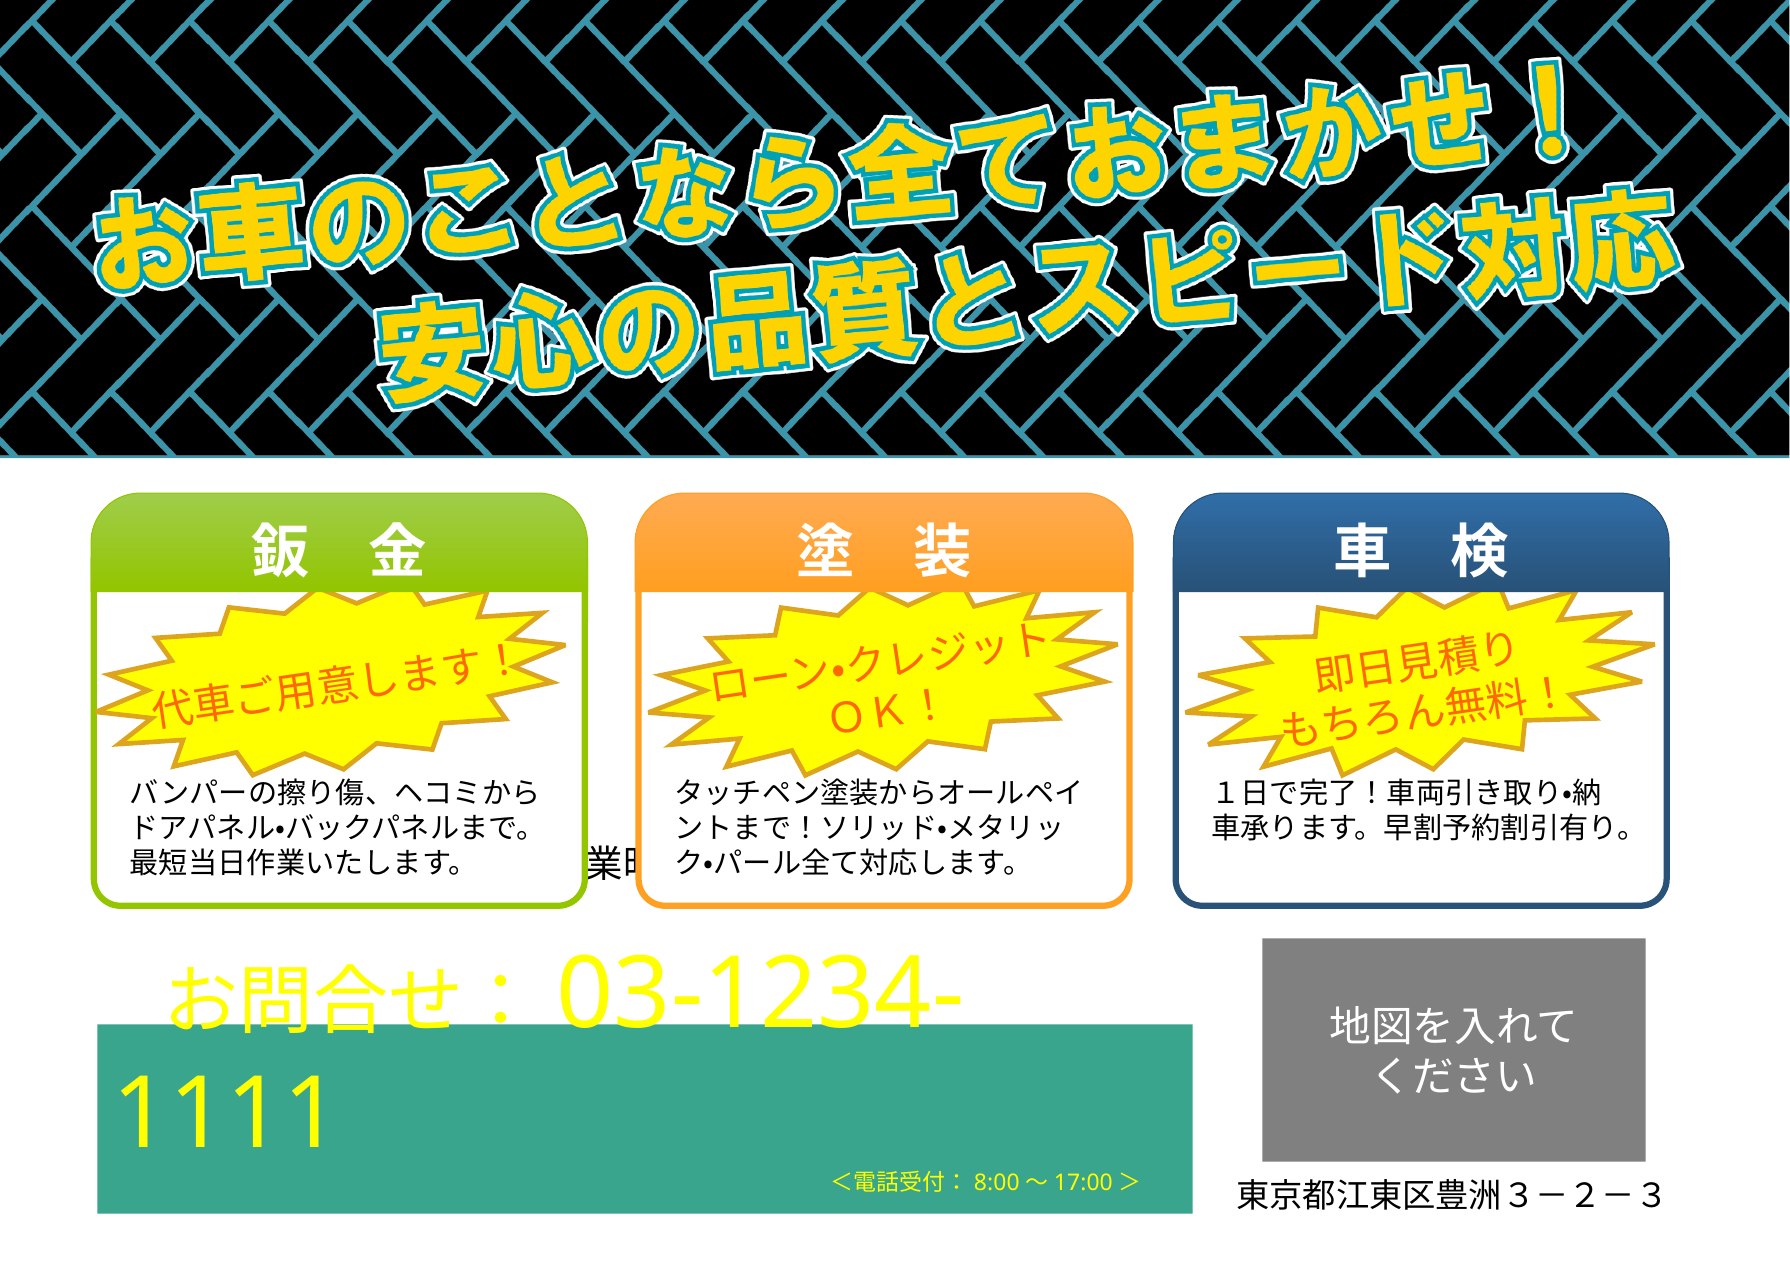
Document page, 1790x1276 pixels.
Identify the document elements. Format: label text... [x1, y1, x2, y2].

picture [0, 0, 1790, 499]
text_box アスクル自動車 【営業時間】８：００～１８：００ お問合せ：03‐1234‐1111 ＜電話受付：8:00〜17:00＞ [97, 820, 1157, 1203]
text_box [96, 1023, 1194, 1215]
text_box 東京都江東区豊洲３－２－３ [1221, 1167, 1684, 1222]
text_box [635, 493, 1133, 906]
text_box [1173, 493, 1669, 906]
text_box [91, 493, 588, 906]
text_box 地図を入れて ください [1262, 938, 1646, 1162]
